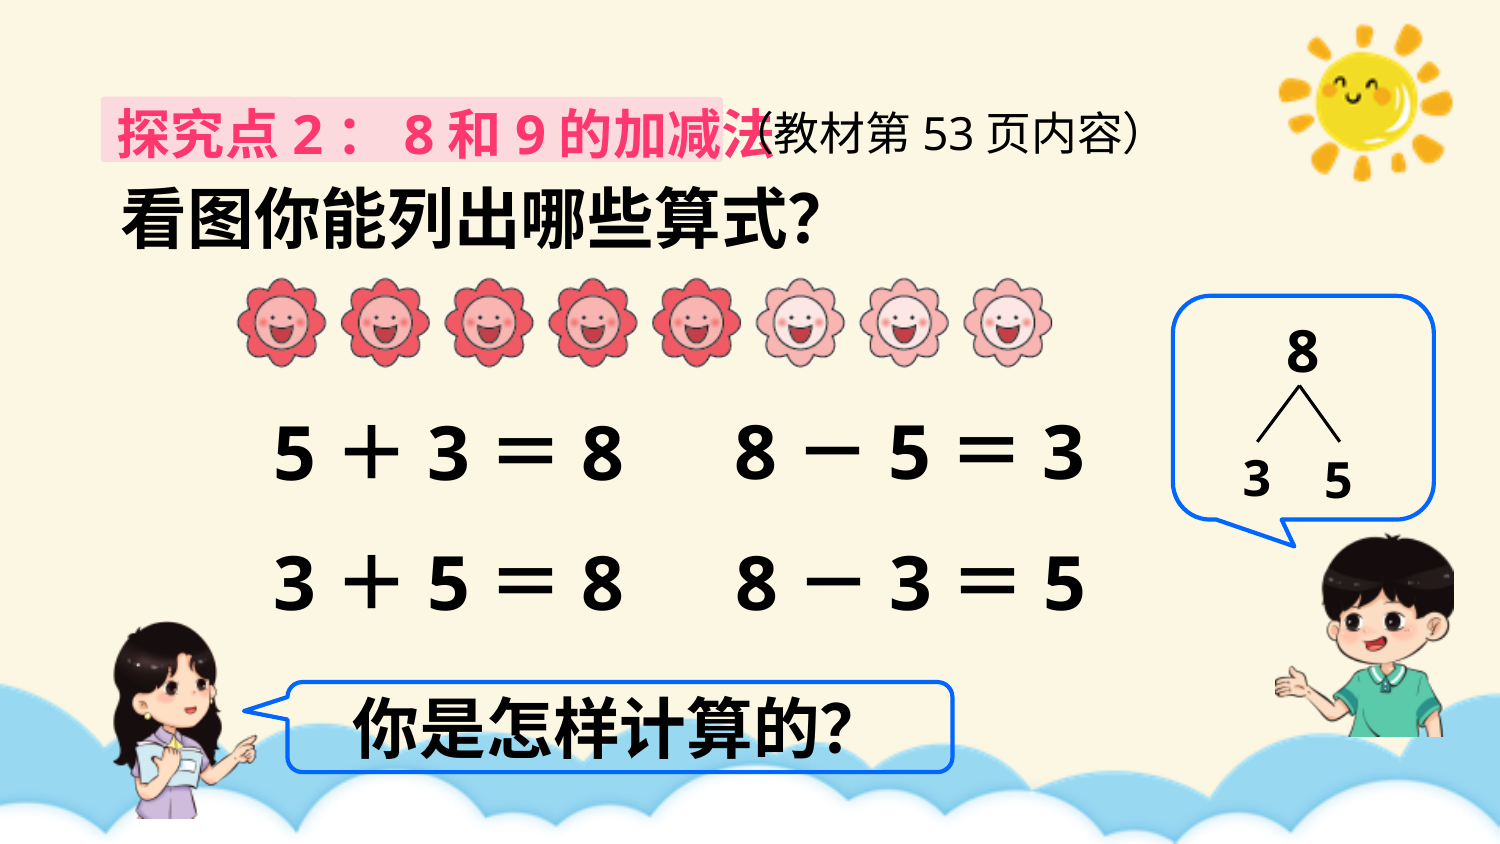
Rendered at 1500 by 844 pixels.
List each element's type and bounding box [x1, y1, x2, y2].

picture [0, 0, 1500, 844]
text_box [1172, 295, 1454, 737]
text_box [112, 621, 953, 819]
